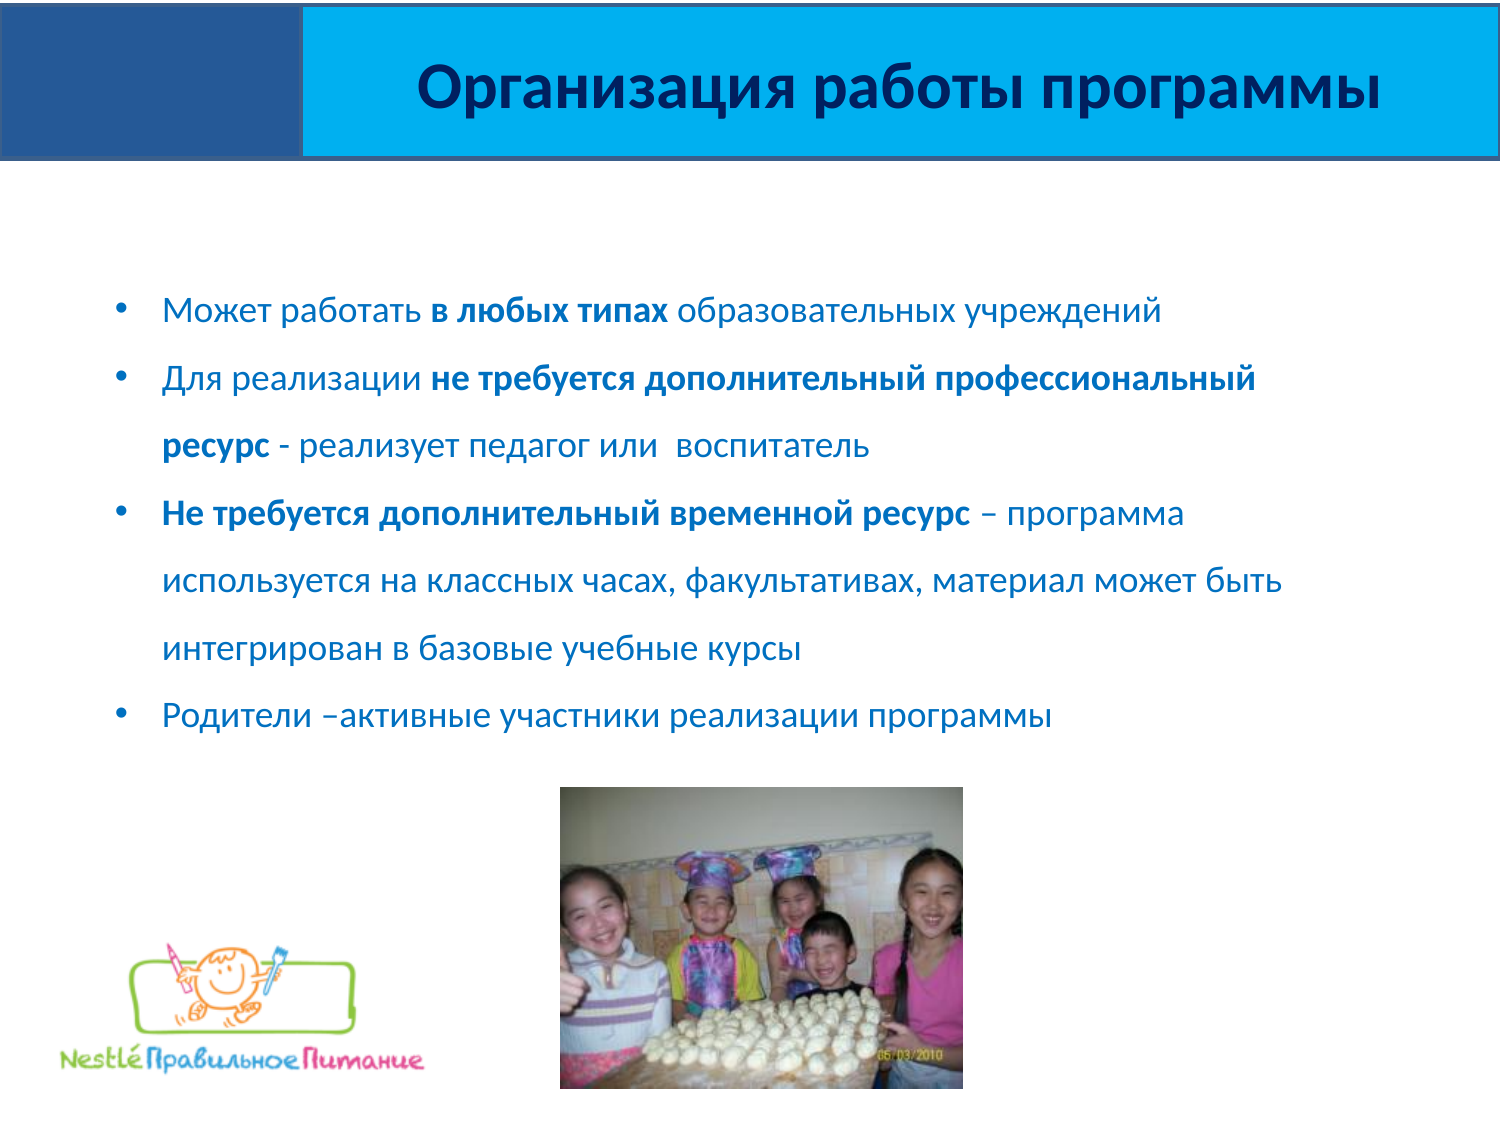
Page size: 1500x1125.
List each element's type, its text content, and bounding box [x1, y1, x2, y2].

subtitle [85, 183, 1450, 763]
text_box [0, 3, 299, 161]
picture [560, 786, 963, 1089]
text_box Может работать в любых типах образовательных учреждений Для реализации не требуется дополнительный профессиональный ресурс - реализует педагог или воспитатель Не требуется дополнительный временной ресурс – программа используется на классных часах, факультативах, материал может быть интегрирован в базовые учебные курсы Родители –активные участники реализации программы [100, 255, 1388, 743]
picture [40, 931, 472, 1089]
text_box Организация работы программы [299, 3, 1500, 161]
